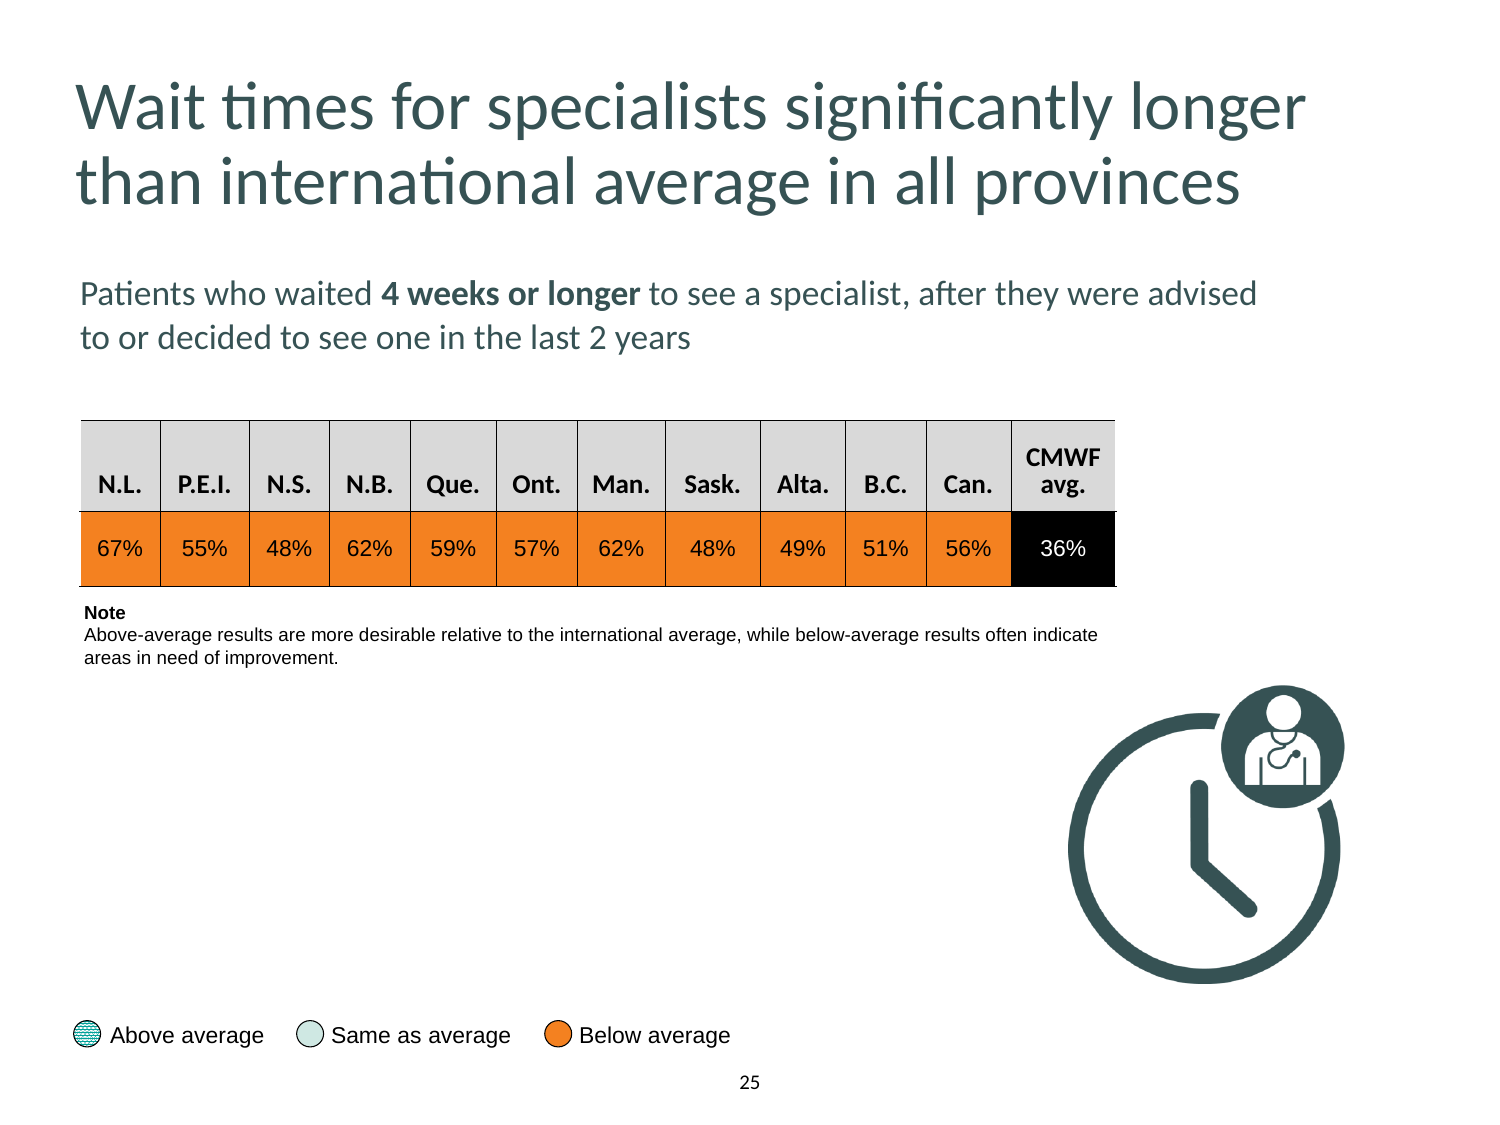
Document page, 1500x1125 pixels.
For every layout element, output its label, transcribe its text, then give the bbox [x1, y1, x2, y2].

title Wait times for specialists significantly longer than international average in all provinces [60, 60, 1411, 152]
text_box Note Above-average results are more desirable relative to the international average, while below-average results often indicate areas in need of improvement. [76, 593, 1117, 676]
table_header N.L. [81, 421, 160, 511]
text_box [73, 1012, 784, 1057]
table_cell 49% [761, 512, 845, 586]
table_cell 48% [250, 512, 329, 586]
table_cell 67% [81, 512, 160, 586]
table_header CMWF avg. [1012, 421, 1115, 511]
table_header N.S. [250, 421, 329, 511]
table_header Ont. [497, 421, 577, 511]
table_header P.E.I. [161, 421, 249, 511]
table_cell 48% [666, 512, 760, 586]
table_cell 57% [497, 512, 577, 586]
table_header Alta. [761, 421, 845, 511]
table_header B.C. [846, 421, 926, 511]
table_header Can. [927, 421, 1011, 511]
table_cell 56% [927, 512, 1011, 586]
table_header Sask. [666, 421, 760, 511]
table_cell 62% [578, 512, 665, 586]
picture [1068, 676, 1353, 984]
table_cell 51% [846, 512, 926, 586]
table_header Man. [578, 421, 665, 511]
table_cell 55% [161, 512, 249, 586]
table_header Que. [411, 421, 496, 511]
table_header N.B. [330, 421, 410, 511]
table_cell 36% [1012, 512, 1115, 586]
table_cell 62% [330, 512, 410, 586]
text_box Patients who waited 4 weeks or longer to see a specialist, after they were advised to or decided to see one in the last 2 years [79, 235, 1341, 390]
table_cell 59% [411, 512, 496, 586]
